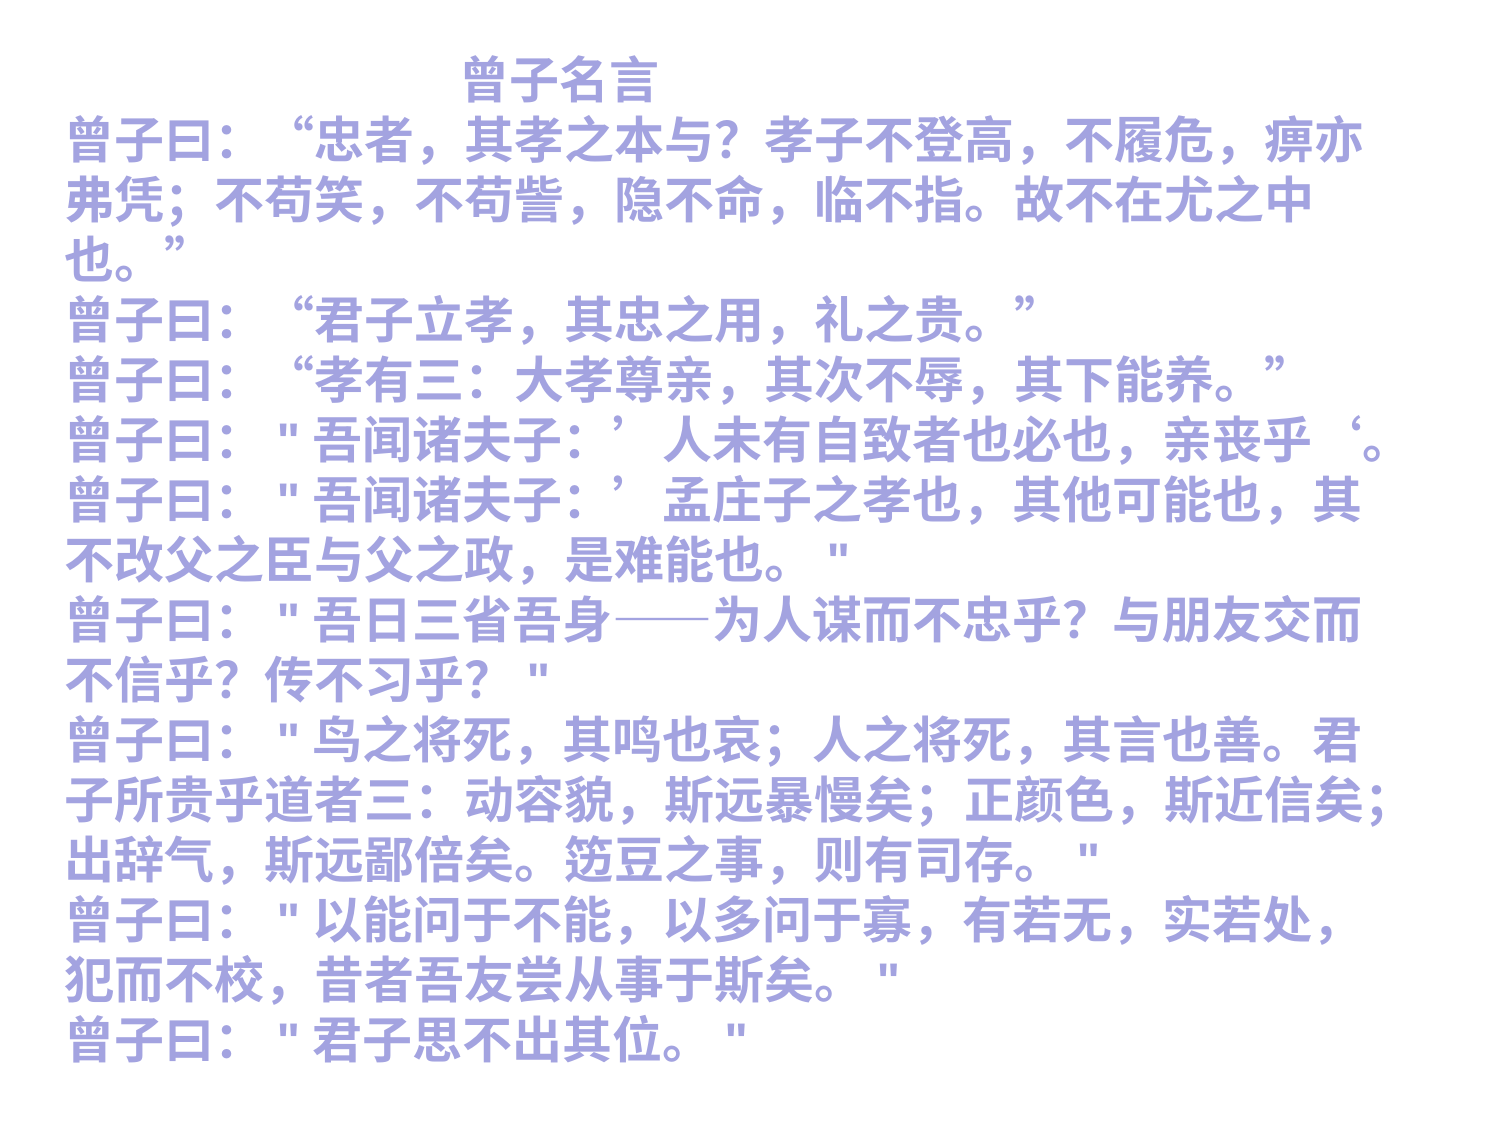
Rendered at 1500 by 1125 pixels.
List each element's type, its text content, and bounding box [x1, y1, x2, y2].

text_box 曾子名言 曾子曰：“忠者，其孝之本与？孝子不登高，不履危，痹亦弗凭；不苟笑，不苟訾，隐不命，临不指。故不在尤之中也。” 曾子曰：“君子立孝，其忠之用，礼之贵。” 曾子曰：“孝有三：大孝尊亲，其次不辱，其下能养。” 曾子曰："吾闻诸夫子：’人未有自致者也必也，亲丧乎‘。曾子曰："吾闻诸夫子：’孟庄子之孝也，其他可能也，其不改父之臣与父之政，是难能也。" 曾子曰："吾日三省吾身——为人谋而不忠乎？与朋友交而不信乎？传不习乎？" 曾子曰："鸟之将死，其鸣也哀；人之将死，其言也善。君子所贵乎道者三：动容貌，斯远暴慢矣；正颜色，斯近信矣；出辞气，斯远鄙倍矣。笾豆之事，则有司存。" 曾子曰："以能问于不能，以多问于寡，有若无，实若处，犯而不校，昔者吾友尝从事于斯矣。" 曾子曰："君子思不出其位。" [49, 41, 1416, 1077]
